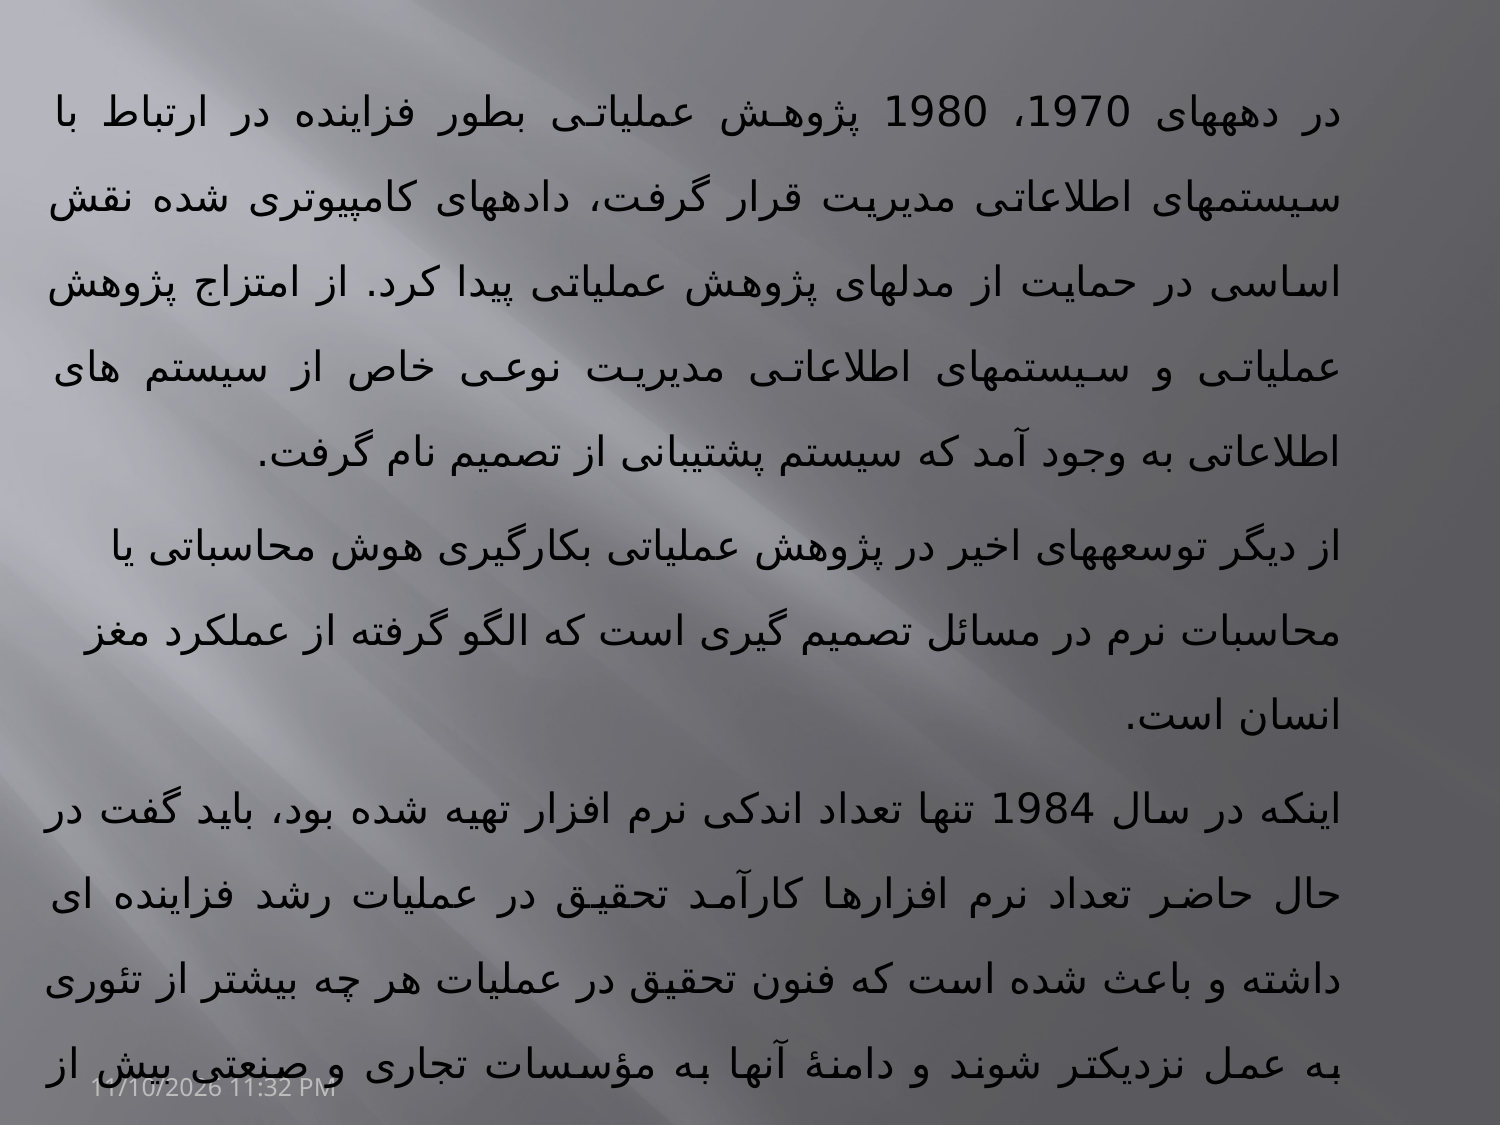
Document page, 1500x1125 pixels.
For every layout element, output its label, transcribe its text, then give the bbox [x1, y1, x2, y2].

slide_number 20/مارس/1 [75, 1052, 425, 1113]
list در دهه­های 1970، 1980 پژوهش عملیاتی بطور فزاینده در ارتباط با سیستم­های اطلاعاتی مدیریت قرار گرفت، داده­های کامپیوتری شده نقش اساسی در حمایت از مدل­های پژوهش عملیاتی پیدا کرد. از امتزاج پژوهش عملیاتی و سیستم­های اطلاعاتی مدیریت نوعی خاص از سیستم های اطلاعاتی به وجود آمد که سیستم پشتیبانی از تصمیم نام گرفت. از دیگر توسعه­های اخیر در پژوهش عملیاتی بکارگیری هوش محاسباتی یا محاسبات نرم در مسائل تصمیم گیری است که الگو گرفته از عملکرد مغز انسان است. اینکه در سال 1984 تنها تعداد اندکی نرم افزار تهیه شده بود، باید گفت در حال حاضر تعداد نرم افزارها کارآمد تحقیق در عملیات رشد فزاینده ای داشته و باعث شده است که فنون تحقیق در عملیات هر چه بیشتر از تئوری به عمل نزدیکتر شوند و دامنۀ آنها به مؤسسات تجاری و صنعتی بیش از پیش کشیده شود. [29, 42, 1447, 1106]
